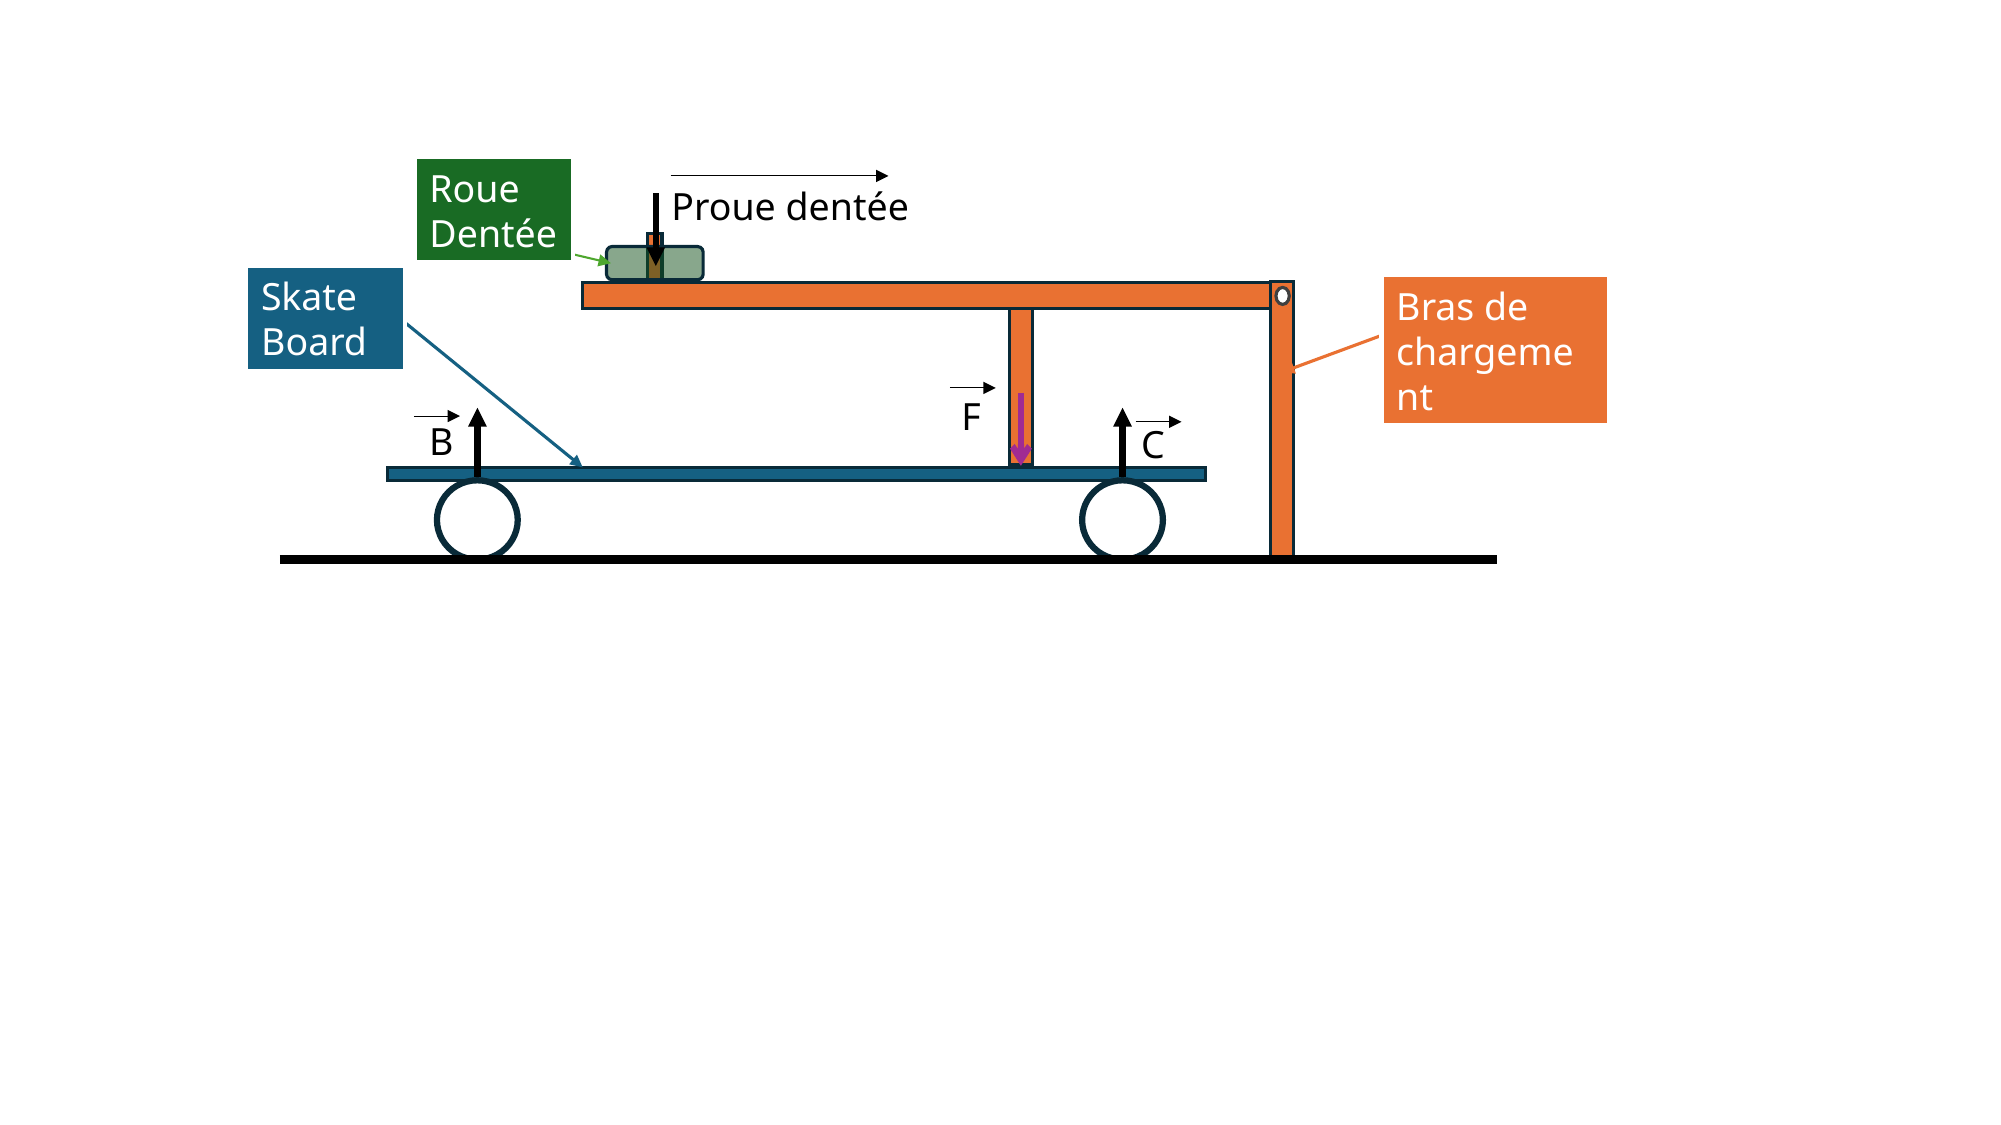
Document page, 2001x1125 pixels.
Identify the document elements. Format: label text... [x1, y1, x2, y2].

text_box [1281, 292, 1498, 373]
text_box [478, 466, 1121, 482]
text_box [386, 466, 476, 482]
text_box [1124, 466, 1207, 482]
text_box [387, 308, 584, 468]
text_box [659, 236, 664, 244]
text_box Roue Dentée [412, 155, 575, 264]
text_box [1008, 307, 1034, 466]
text_box [1080, 478, 1165, 555]
text_box v [435, 478, 520, 555]
text_box [1274, 285, 1291, 306]
text_box Skate Board [244, 264, 407, 373]
text_box [604, 244, 705, 282]
text_box [581, 281, 1269, 310]
text_box Bras de chargement [1379, 273, 1611, 427]
text_box [646, 232, 653, 244]
text_box C [1126, 413, 1194, 474]
text_box Proue dentée [656, 175, 1010, 236]
text_box [1269, 280, 1295, 555]
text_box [484, 233, 612, 264]
text_box F [946, 385, 1014, 446]
